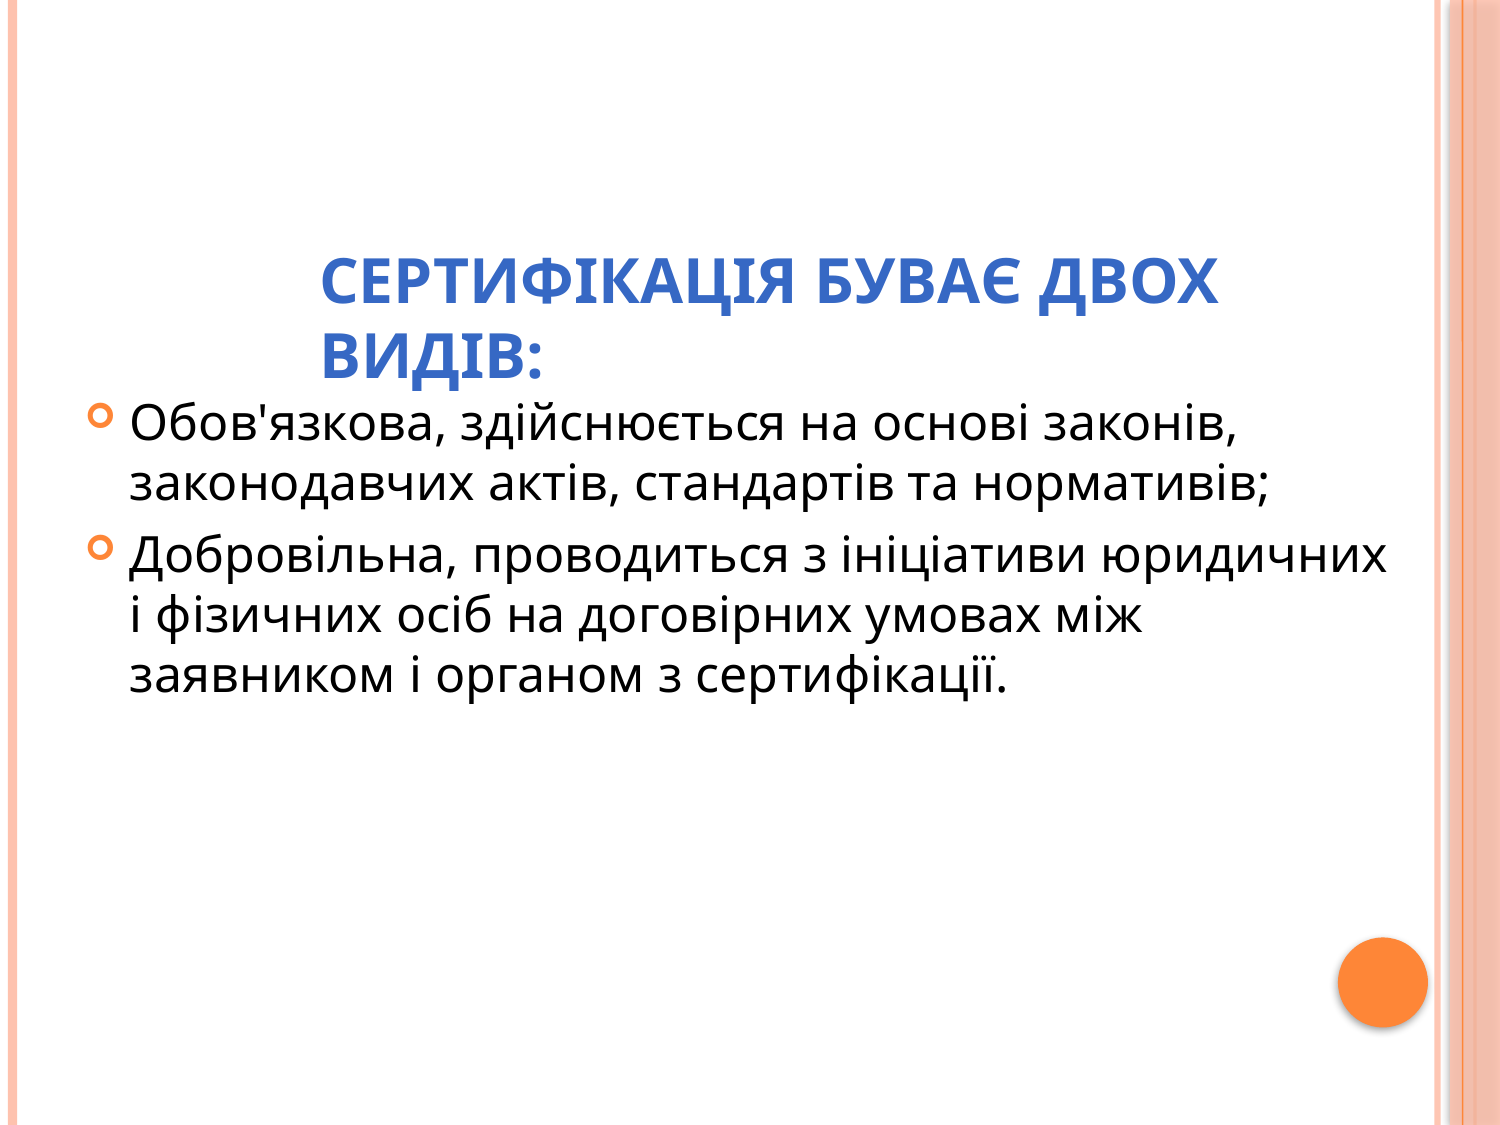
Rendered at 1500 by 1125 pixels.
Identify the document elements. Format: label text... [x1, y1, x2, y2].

title Сертифікація буває двох видів: [304, 128, 1336, 382]
list Обов'язкова, здійснюється на основі законів, законодавчих актів, стандартів та нормативів; Добровільна, проводиться з ініціативи юридичних і фізичних осіб на договірних умовах між заявником і органом з сертифікації. [70, 382, 1421, 1125]
